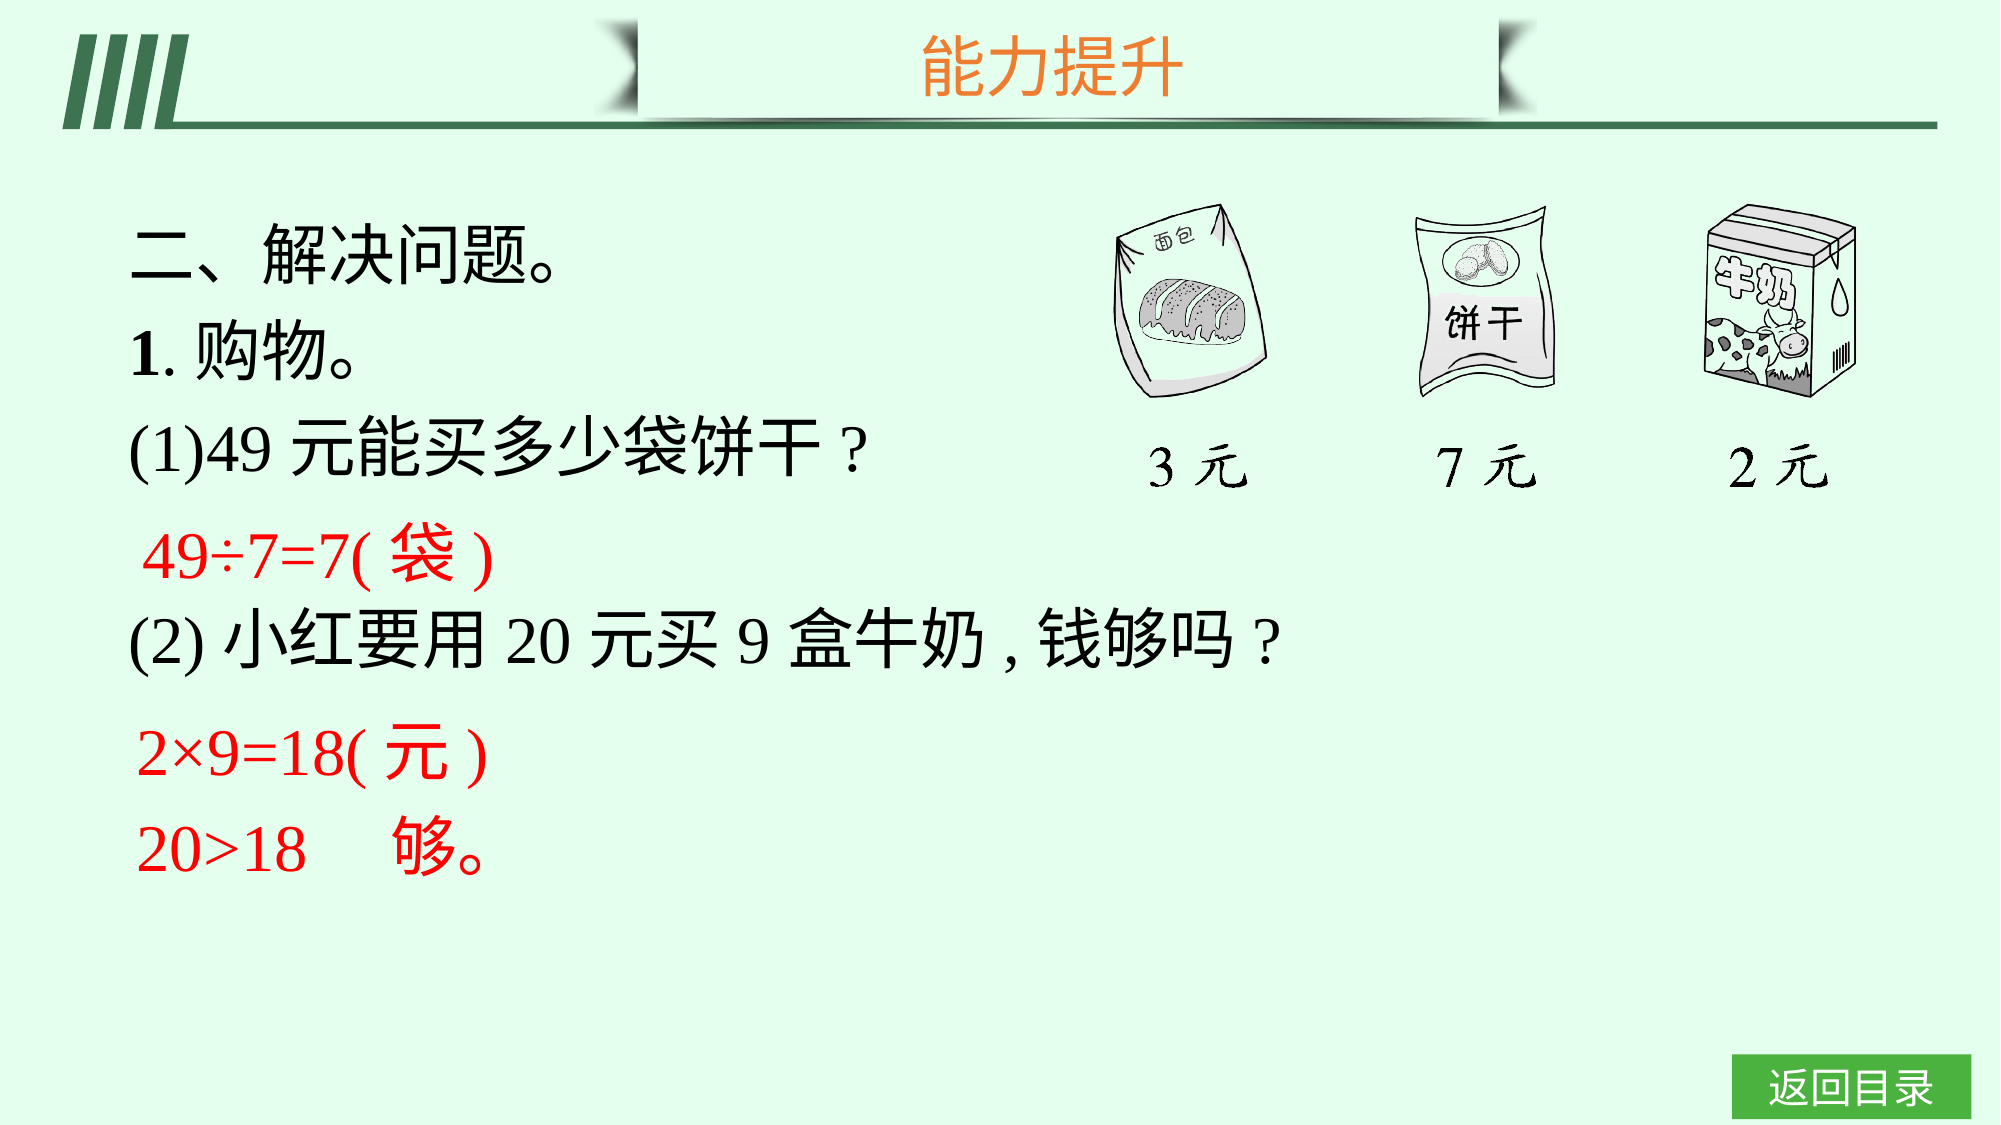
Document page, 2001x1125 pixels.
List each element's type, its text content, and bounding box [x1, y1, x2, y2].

text_box 49÷7=7(袋) [128, 488, 510, 599]
text_box 2×9=18(元) 20>18 够。 [121, 685, 539, 893]
picture [1108, 200, 1864, 489]
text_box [62, 34, 1938, 130]
text_box 二、解决问题。 1.购物。 (1)49元能买多少袋饼干? (2)小红要用20元买9盒牛奶,钱够吗? [113, 189, 1887, 684]
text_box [594, 16, 1537, 127]
